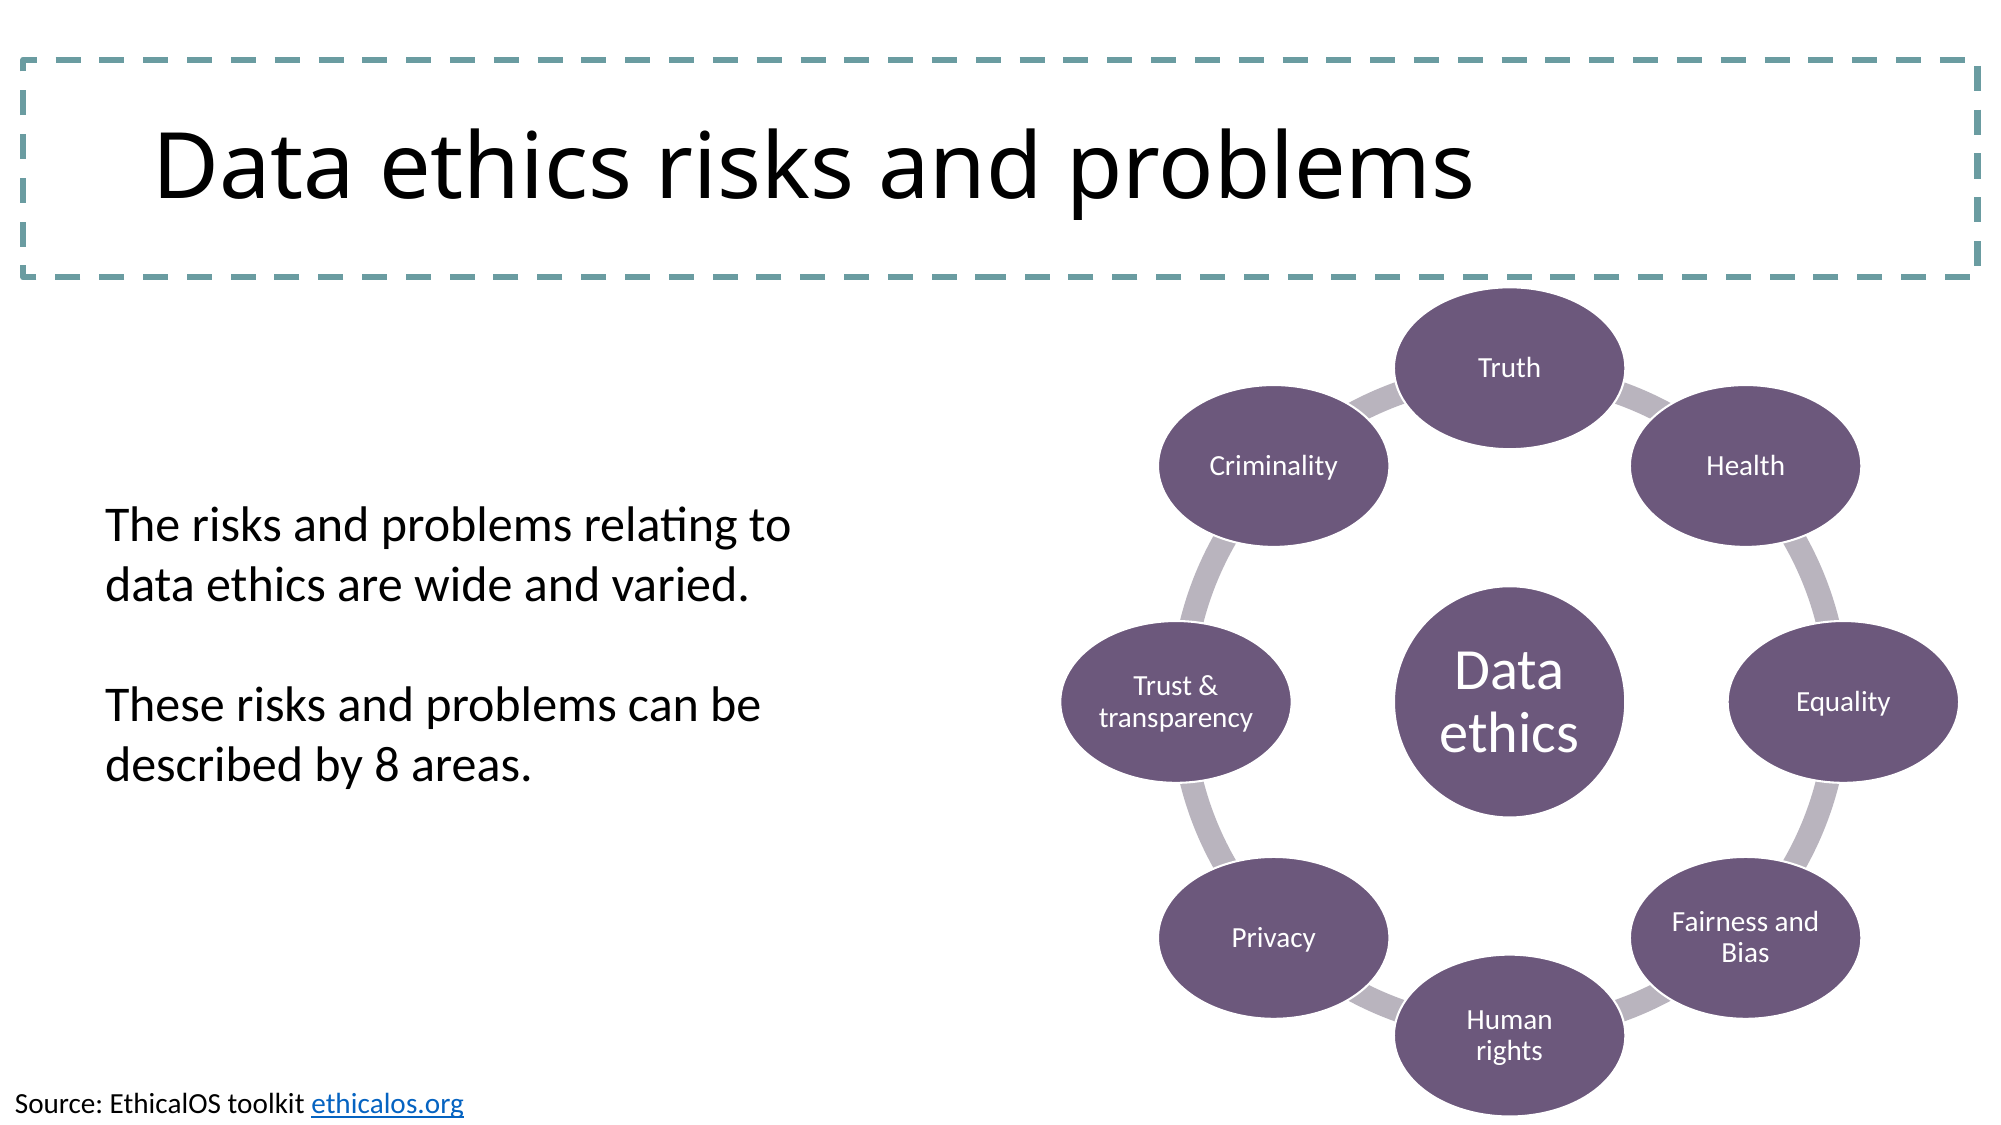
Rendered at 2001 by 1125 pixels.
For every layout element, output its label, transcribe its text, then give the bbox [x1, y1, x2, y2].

text_box The risks and problems relating to data ethics are wide and varied. These risks and problems can be described by 8 areas. [90, 483, 903, 859]
text_box Source: EthicalOS toolkit ethicalos.org [0, 1077, 1059, 1125]
title Data ethics risks and problems [137, 59, 1863, 278]
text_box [903, 286, 2000, 1117]
